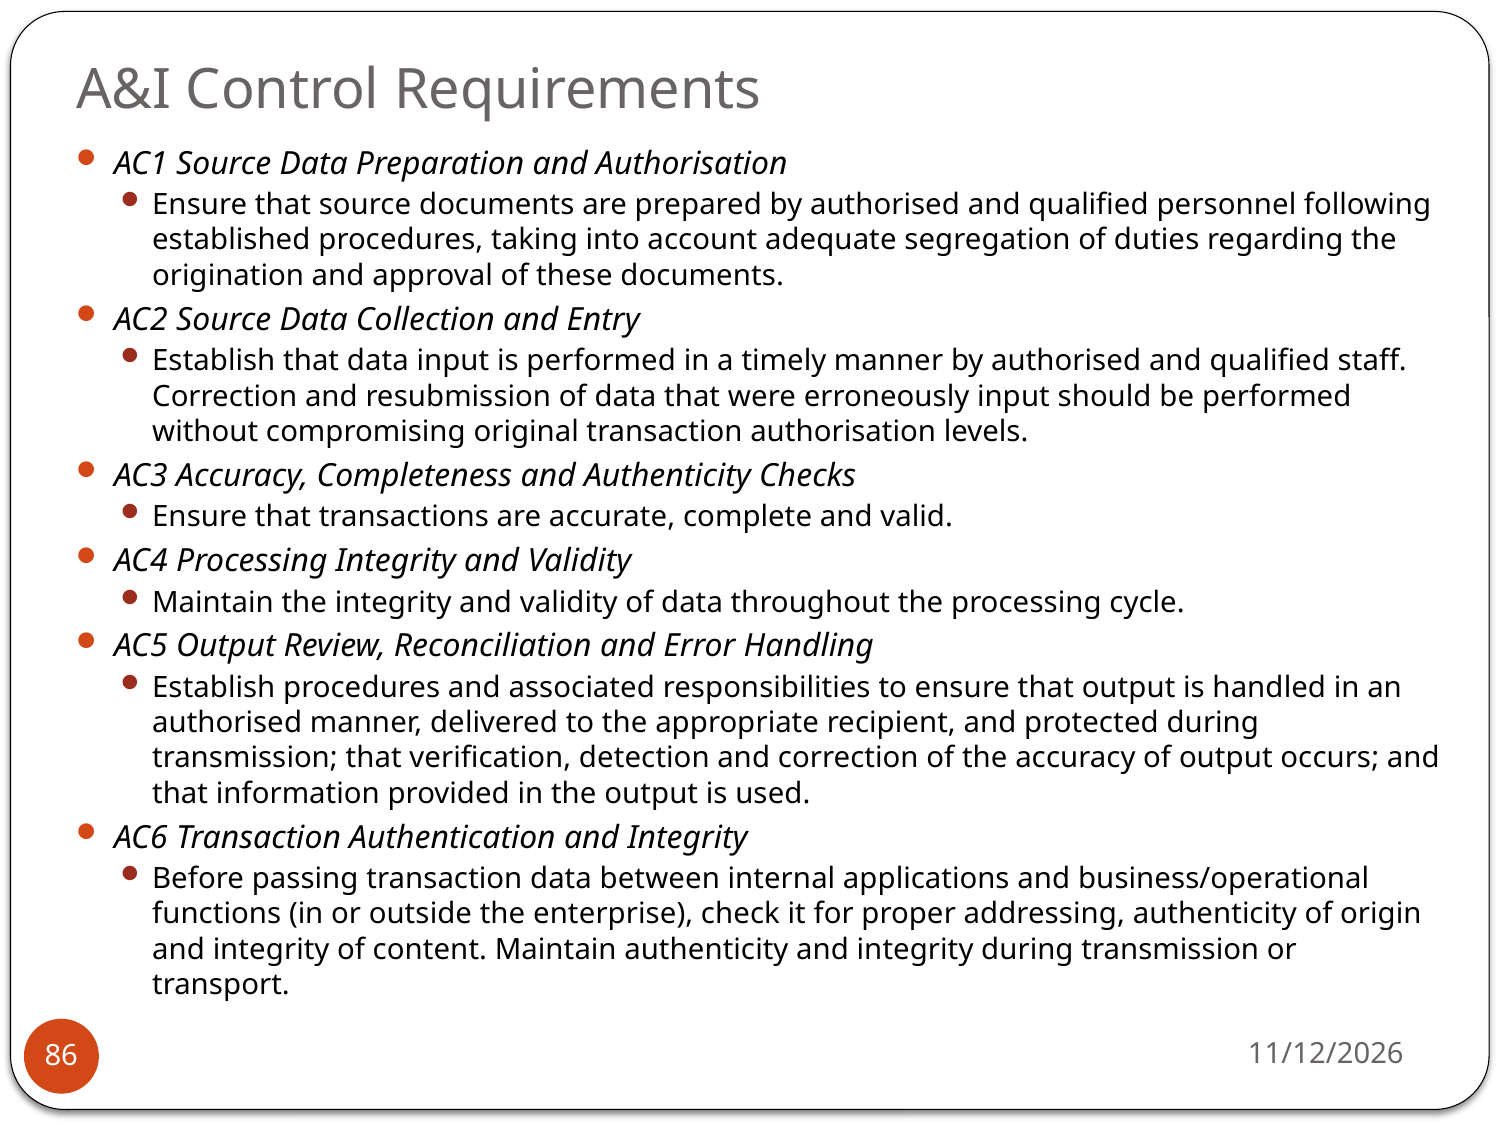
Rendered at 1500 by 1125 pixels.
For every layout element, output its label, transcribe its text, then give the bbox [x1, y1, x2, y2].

title A&I Control Requirements [61, 45, 1337, 134]
list AC1 Source Data Preparation and Authorisation Ensure that source documents are prepared by authorised and qualified personnel following established procedures, taking into account adequate segregation of duties regarding the origination and approval of these documents. AC2 Source Data Collection and Entry Establish that data input is performed in a timely manner by authorised and qualified staff. Correction and resubmission of data that were erroneously input should be performed without compromising original transaction authorisation levels. AC3 Accuracy, Completeness and Authenticity Checks Ensure that transactions are accurate, complete and valid. AC4 Processing Integrity and Validity Maintain the integrity and validity of data throughout the processing cycle. AC5 Output Review, Reconciliation and Error Handling Establish procedures and associated responsibilities to ensure that output is handled in an authorised manner, delivered to the appropriate recipient, and protected during transmission; that verification, detection and correction of the accuracy of output occurs; and that information provided in the output is used. AC6 Transaction Authentication and Integrity Before passing transaction data between internal applications and business/operational functions (in or outside the enterprise), check it for proper addressing, authenticity of origin and integrity of content. Maintain authenticity and integrity during transmission or transport. [61, 134, 1461, 1019]
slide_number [1012, 1019, 1419, 1094]
slide_number 86 [23, 1018, 99, 1094]
